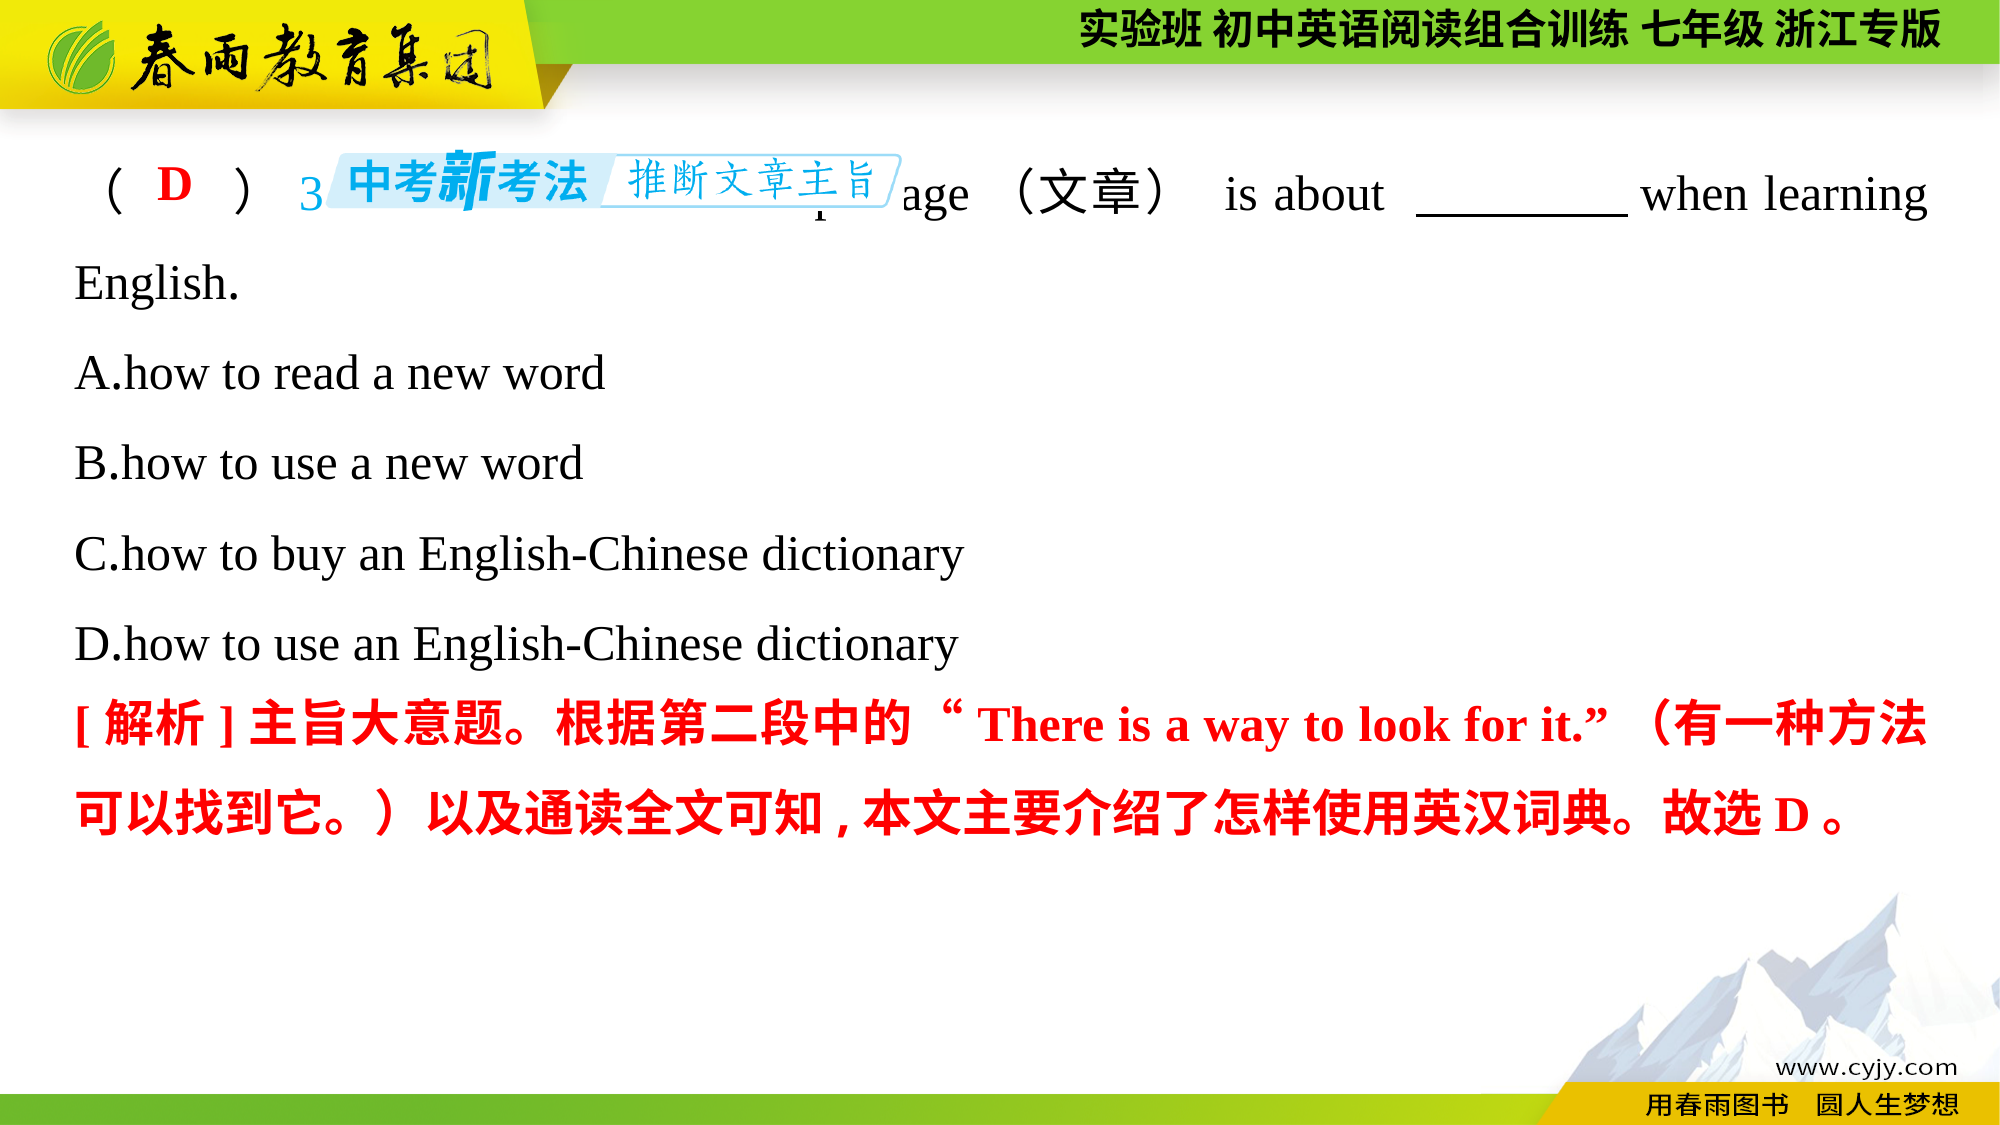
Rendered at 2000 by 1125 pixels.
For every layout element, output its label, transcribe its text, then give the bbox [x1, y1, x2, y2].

text_box D [142, 142, 208, 218]
picture [0, 0, 2000, 1125]
list （ ）3. This passage（文章） is about when learning English. A.how to read a new word B.how to use a new word C.how to buy an English-Chinese dictionary D.how to use an English-Chinese dictionary [59, 122, 1944, 654]
text_box [解析]主旨大意题。根据第二段中的“There is a way to look for it.”（有一种方法可以找到它。）以及通读全文可知,本文主要介绍了怎样使用英汉词典。故选D。 [59, 654, 1944, 850]
